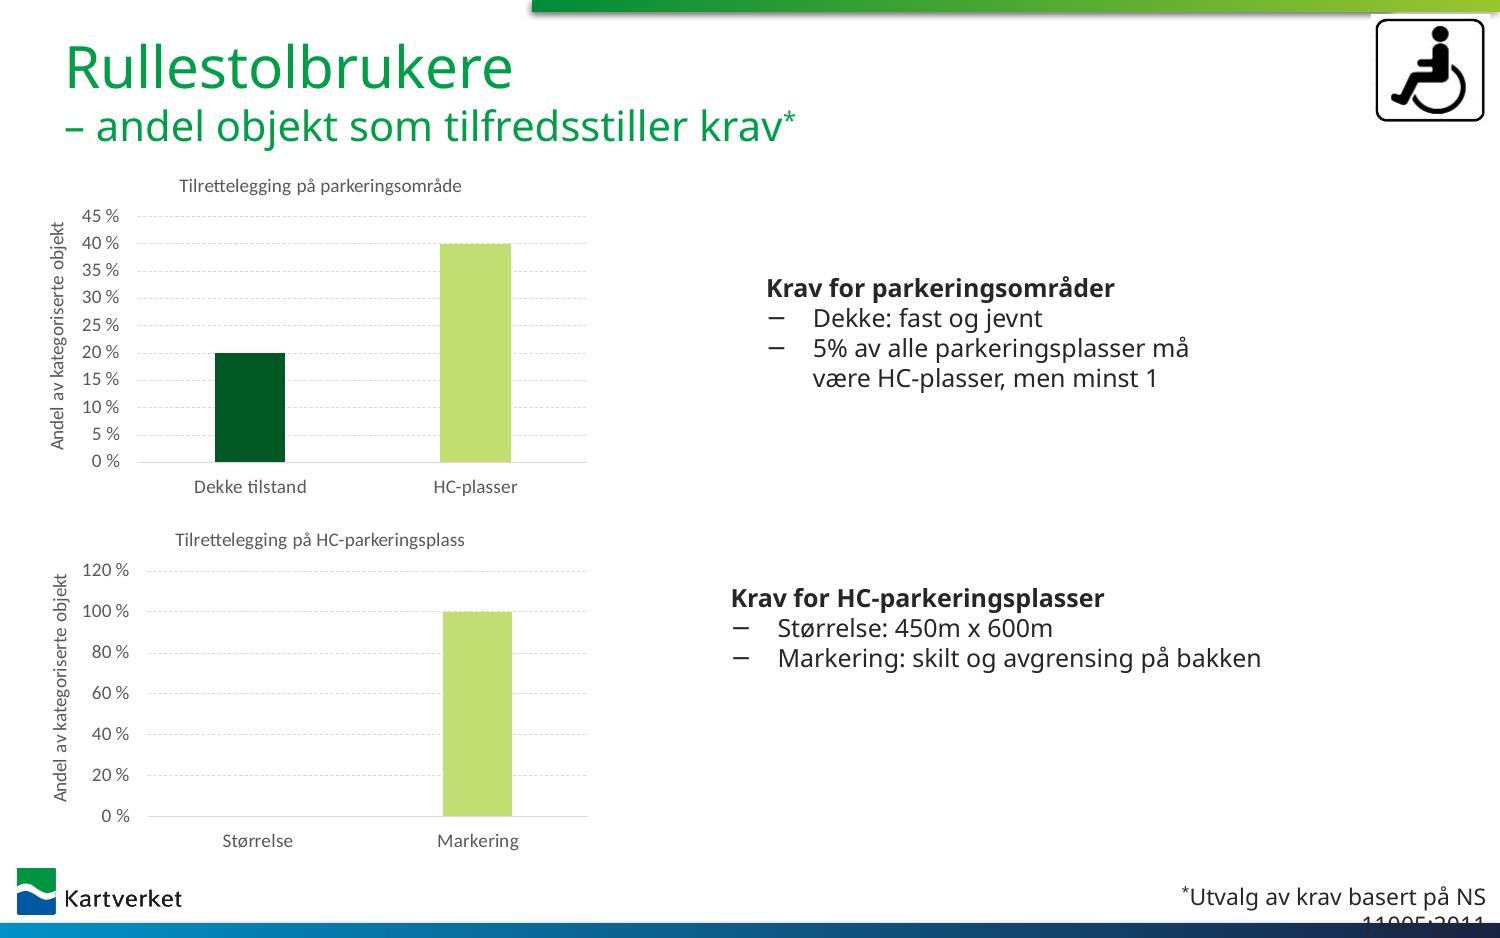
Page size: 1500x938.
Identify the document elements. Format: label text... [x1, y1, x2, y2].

text_box *Utvalg av krav basert på NS 11005:2011 [1068, 873, 1500, 938]
text_box Rullestolbrukere – andel objekt som tilfredsstiller krav* [49, 23, 1431, 158]
picture [1371, 13, 1491, 127]
picture [41, 166, 599, 505]
text_box Krav for HC-parkeringsplasser Størrelse: 450m x 600m Markering: skilt og avgrensing på bakken [715, 574, 1278, 680]
text_box Krav for parkeringsområder Dekke: fast og jevnt 5% av alle parkeringsplasser må være HC-plasser, men minst 1 [751, 264, 1232, 400]
picture [41, 520, 599, 859]
